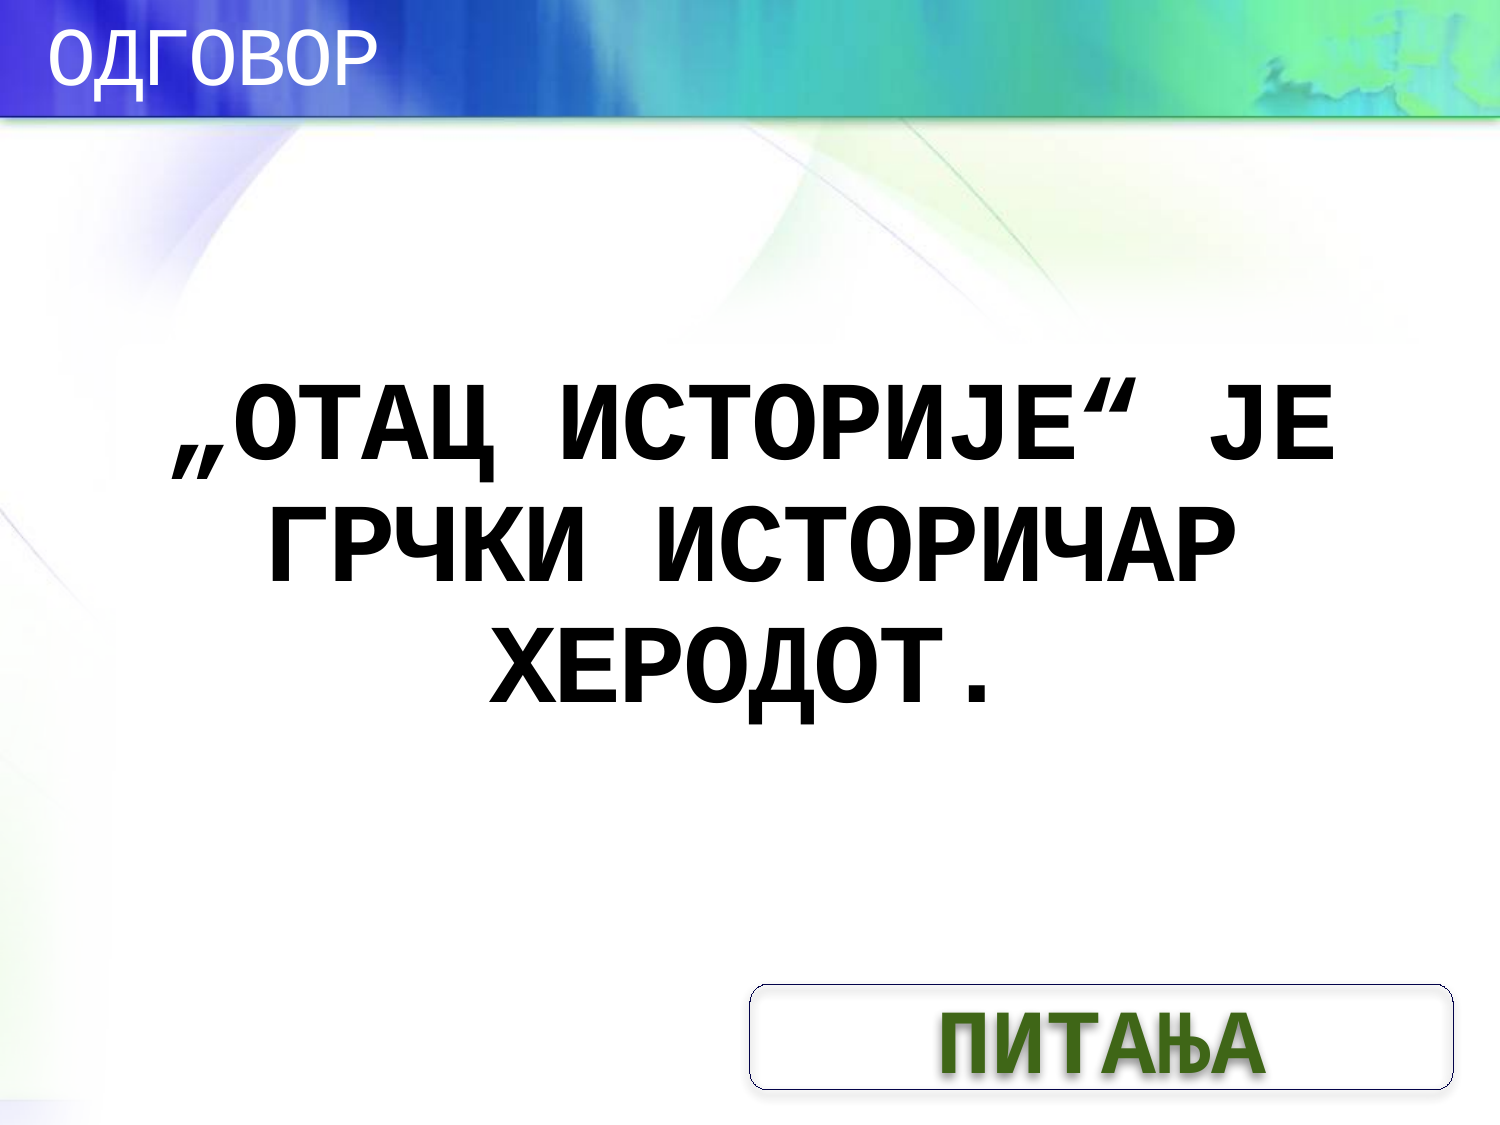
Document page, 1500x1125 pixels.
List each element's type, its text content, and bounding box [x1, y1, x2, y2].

picture [0, 0, 1500, 1125]
title „ОТАЦ ИСТОРИЈЕ“ ЈЕ ГРЧКИ ИСТОРИЧАР ХЕРОДОТ. [70, 164, 1430, 926]
text_box ОДГОВОР [46, 0, 774, 118]
text_box ПИТАЊА [749, 984, 1454, 1090]
